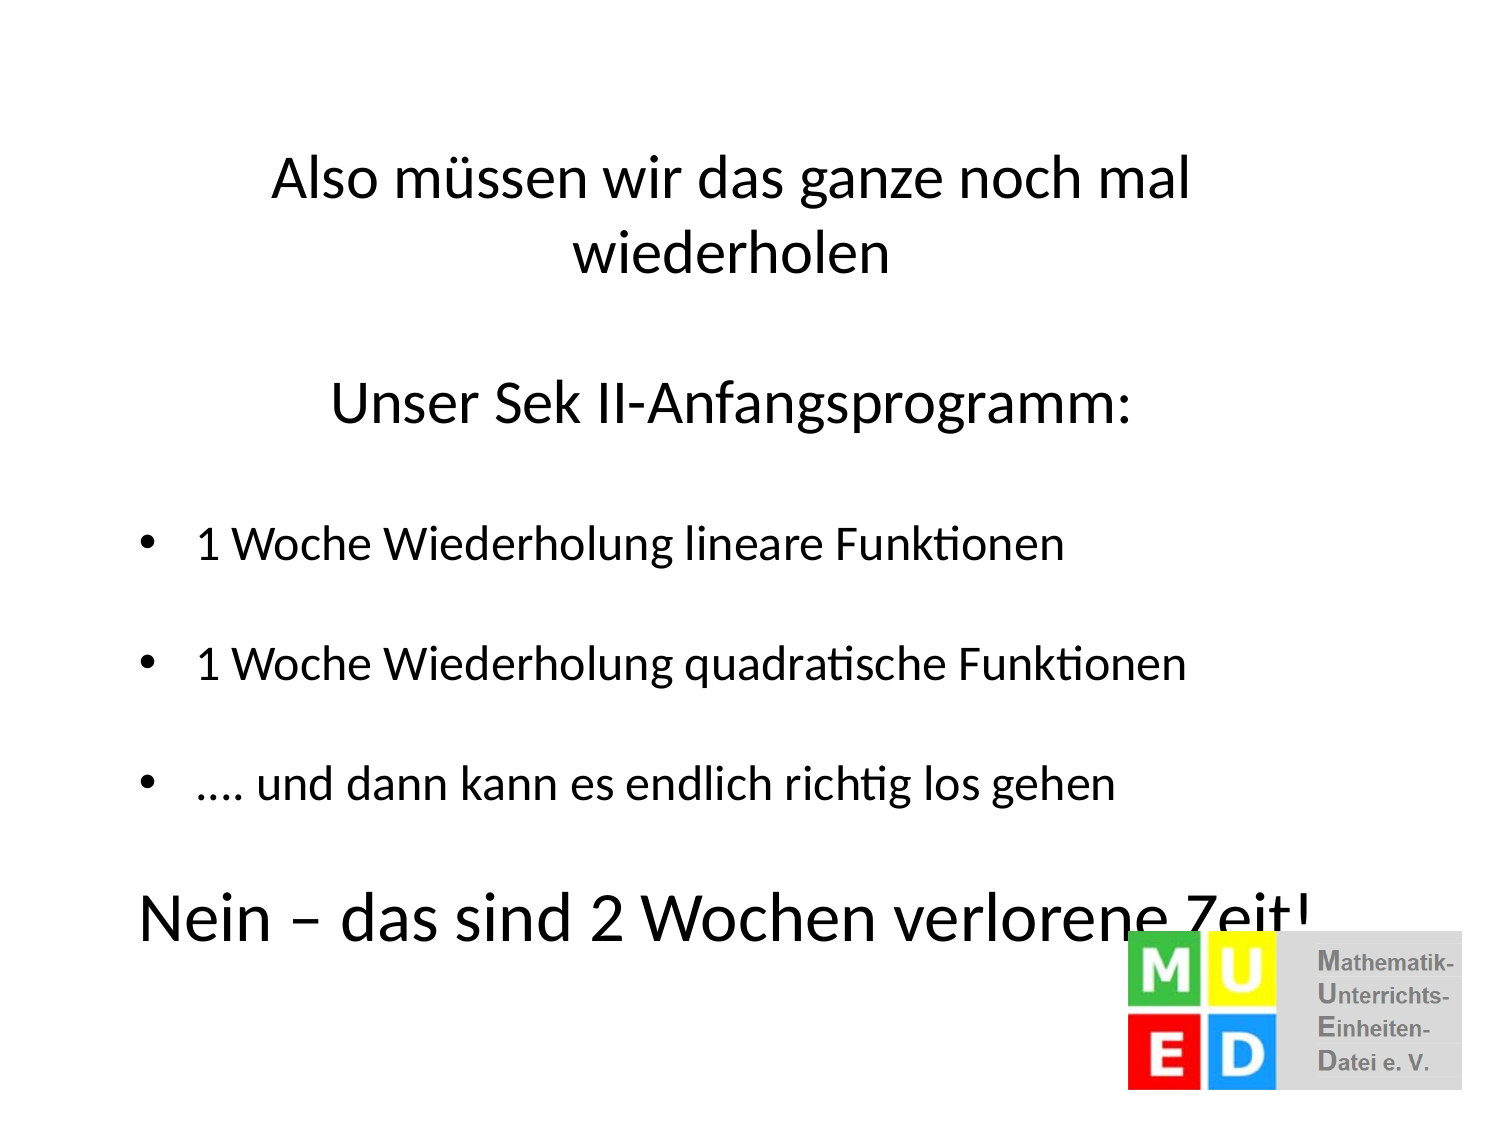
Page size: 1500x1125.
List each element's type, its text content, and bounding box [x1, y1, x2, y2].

picture [1127, 931, 1463, 1091]
text_box Also müssen wir das ganze noch mal wiederholen Unser Sek II-Anfangsprogramm: 1 Woche Wiederholung lineare Funktionen 1 Woche Wiederholung quadratische Funktionen .... und dann kann es endlich richtig los gehen Nein – das sind 2 Wochen verlorene Zeit! [123, 128, 1341, 1014]
